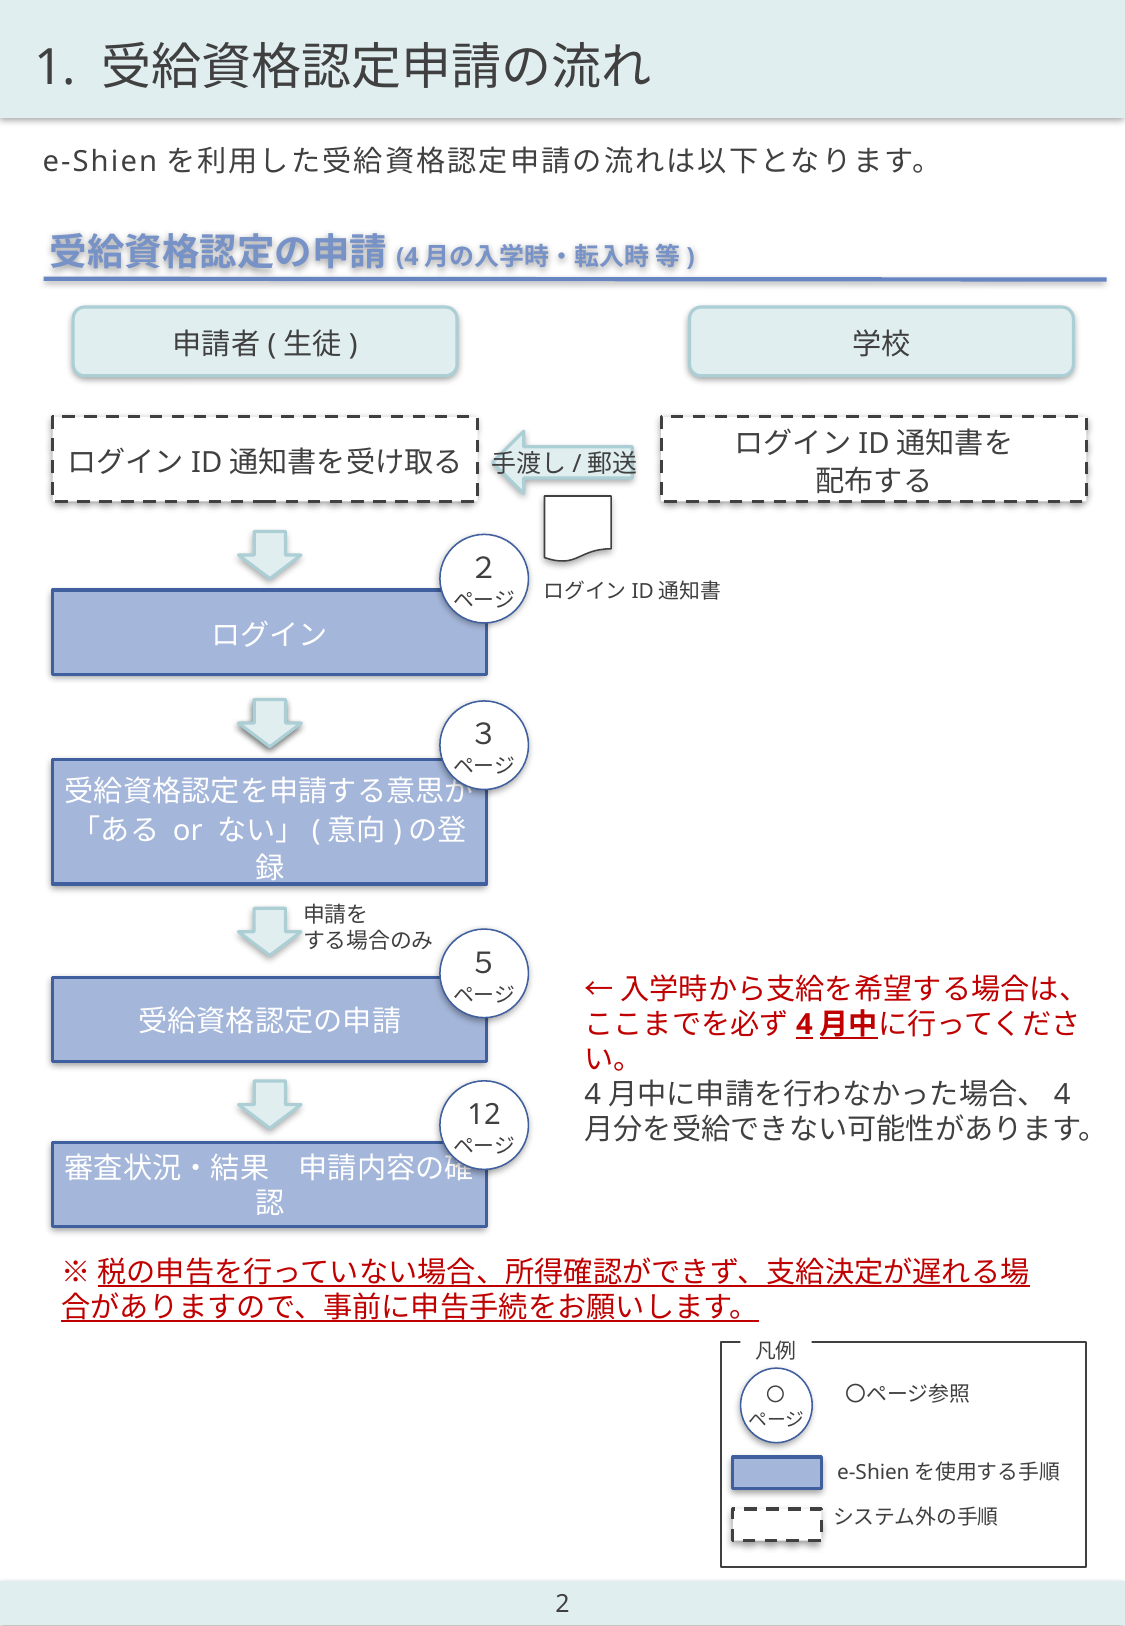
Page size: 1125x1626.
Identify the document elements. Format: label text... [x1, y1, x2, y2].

text_box 学校 [688, 306, 1075, 377]
text_box 手渡し/郵送 [483, 440, 653, 485]
text_box ２ ページ [439, 533, 529, 624]
text_box 受給資格認定の申請 [52, 977, 487, 1062]
text_box [513, 430, 525, 440]
text_box ※税の申告を行っていない場合、所得確認ができず、支給決定が遅れる場合がありますので、事前に申告手続をお願いします。 [32, 1245, 1053, 1331]
text_box ←入学時から支給を希望する場合は、ここまでを必ず4月中に行ってください。 4月中に申請を行わなかった場合、4月分を受給できない可能性があります。 [569, 963, 1101, 1153]
text_box ５ ページ [439, 928, 530, 1019]
text_box 12 ページ [439, 1080, 530, 1171]
text_box ログインID通知書を 配布する [660, 416, 1087, 502]
text_box [237, 907, 288, 956]
text_box ログイン [52, 589, 487, 675]
text_box [237, 1080, 302, 1129]
text_box 受給資格認定を申請する意思が 「ある or ない」(意向)の登録 [52, 759, 487, 885]
list e-Shienを利用した受給資格認定申請の流れは以下となります。 [27, 134, 1044, 190]
text_box 申請を する場合のみ [288, 892, 449, 961]
text_box 審査状況・結果 申請内容の確認 [52, 1142, 487, 1228]
text_box ログインID通知書を受け取る [52, 416, 478, 502]
text_box [543, 495, 612, 562]
text_box [237, 698, 302, 748]
text_box 受給資格認定の申請(4月の入学時・転入時 等) [43, 216, 1107, 277]
text_box ３ ページ [439, 700, 530, 791]
text_box [237, 530, 302, 580]
text_box [513, 485, 525, 495]
text_box 申請者(生徒) [72, 306, 458, 377]
list 1. 受給資格認定申請の流れ [19, 0, 1107, 119]
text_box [720, 1329, 1087, 1568]
text_box ログインID通知書 [528, 569, 736, 610]
